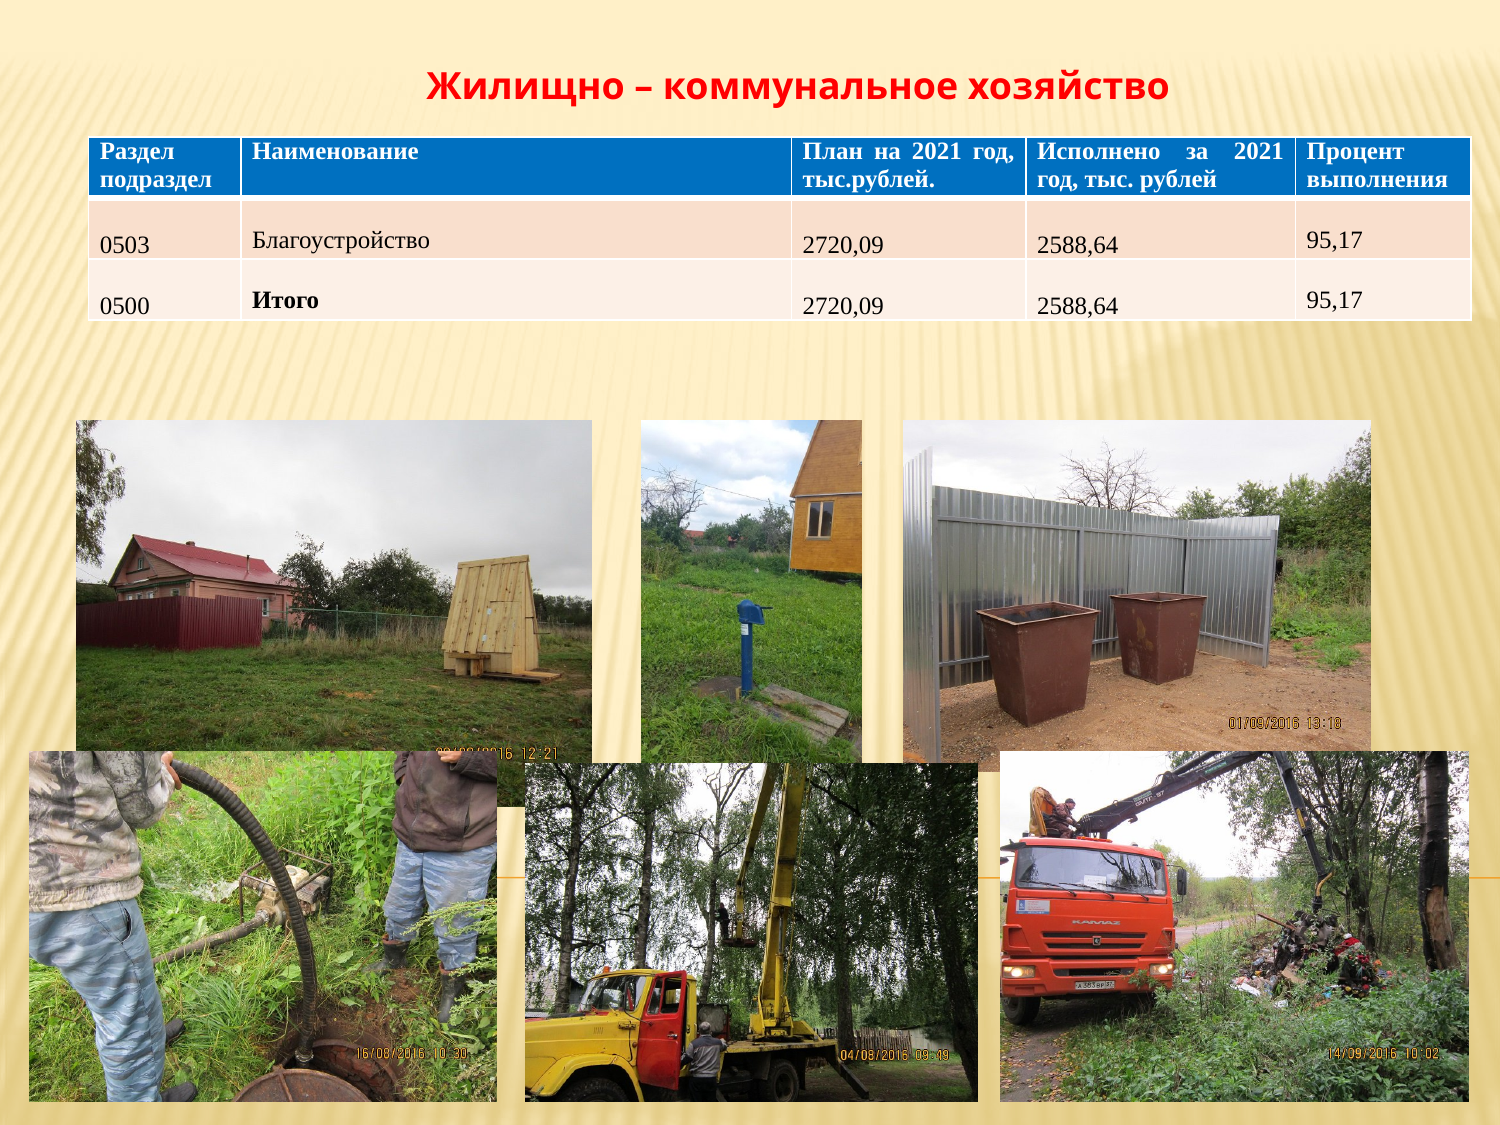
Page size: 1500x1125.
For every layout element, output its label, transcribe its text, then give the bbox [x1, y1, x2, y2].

table_cell 2588,64 [1027, 201, 1295, 258]
table_cell 2720,09 [792, 260, 1025, 319]
table_header Наименование [242, 138, 791, 195]
table_cell 0500 [89, 260, 240, 319]
table_cell 0503 [89, 201, 240, 258]
table_header Процент выполнения [1296, 138, 1470, 195]
table_header План на 2021 год, тыс.рублей. [792, 138, 1025, 195]
text_box Жилищно – коммунальное хозяйство [411, 54, 1186, 115]
picture [29, 420, 1469, 1103]
table_header Исполнено за 2021 год, тыс. рублей [1027, 138, 1295, 195]
table_cell 95,17 [1296, 201, 1470, 258]
table_cell 2720,09 [792, 201, 1025, 258]
table_header Раздел подраздел [89, 138, 240, 195]
table_cell Итого [242, 260, 791, 319]
table_cell 2588,64 [1027, 260, 1295, 319]
table_cell Благоустройство [242, 201, 791, 258]
table_cell 95,17 [1296, 260, 1470, 319]
